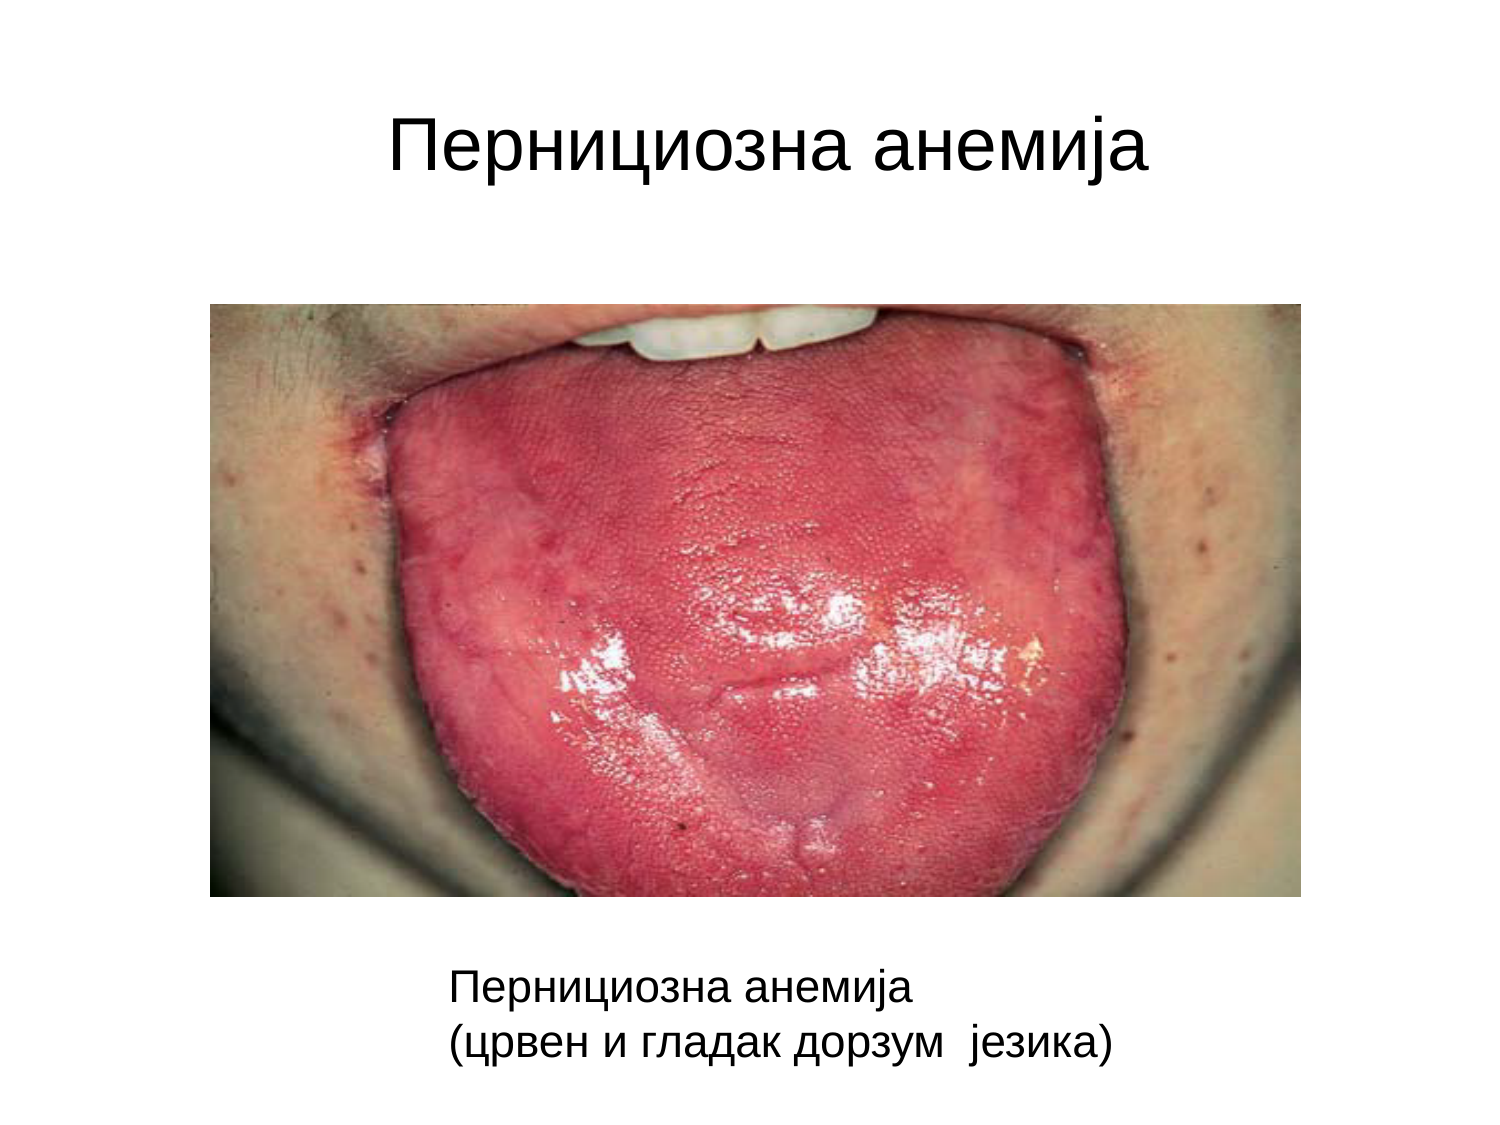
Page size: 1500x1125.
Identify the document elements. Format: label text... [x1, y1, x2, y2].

title Пернициозна анемија [93, 46, 1444, 235]
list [210, 304, 1302, 897]
text_box Пернициозна анемија (црвен и гладак дорзум језика) [433, 949, 1172, 1074]
